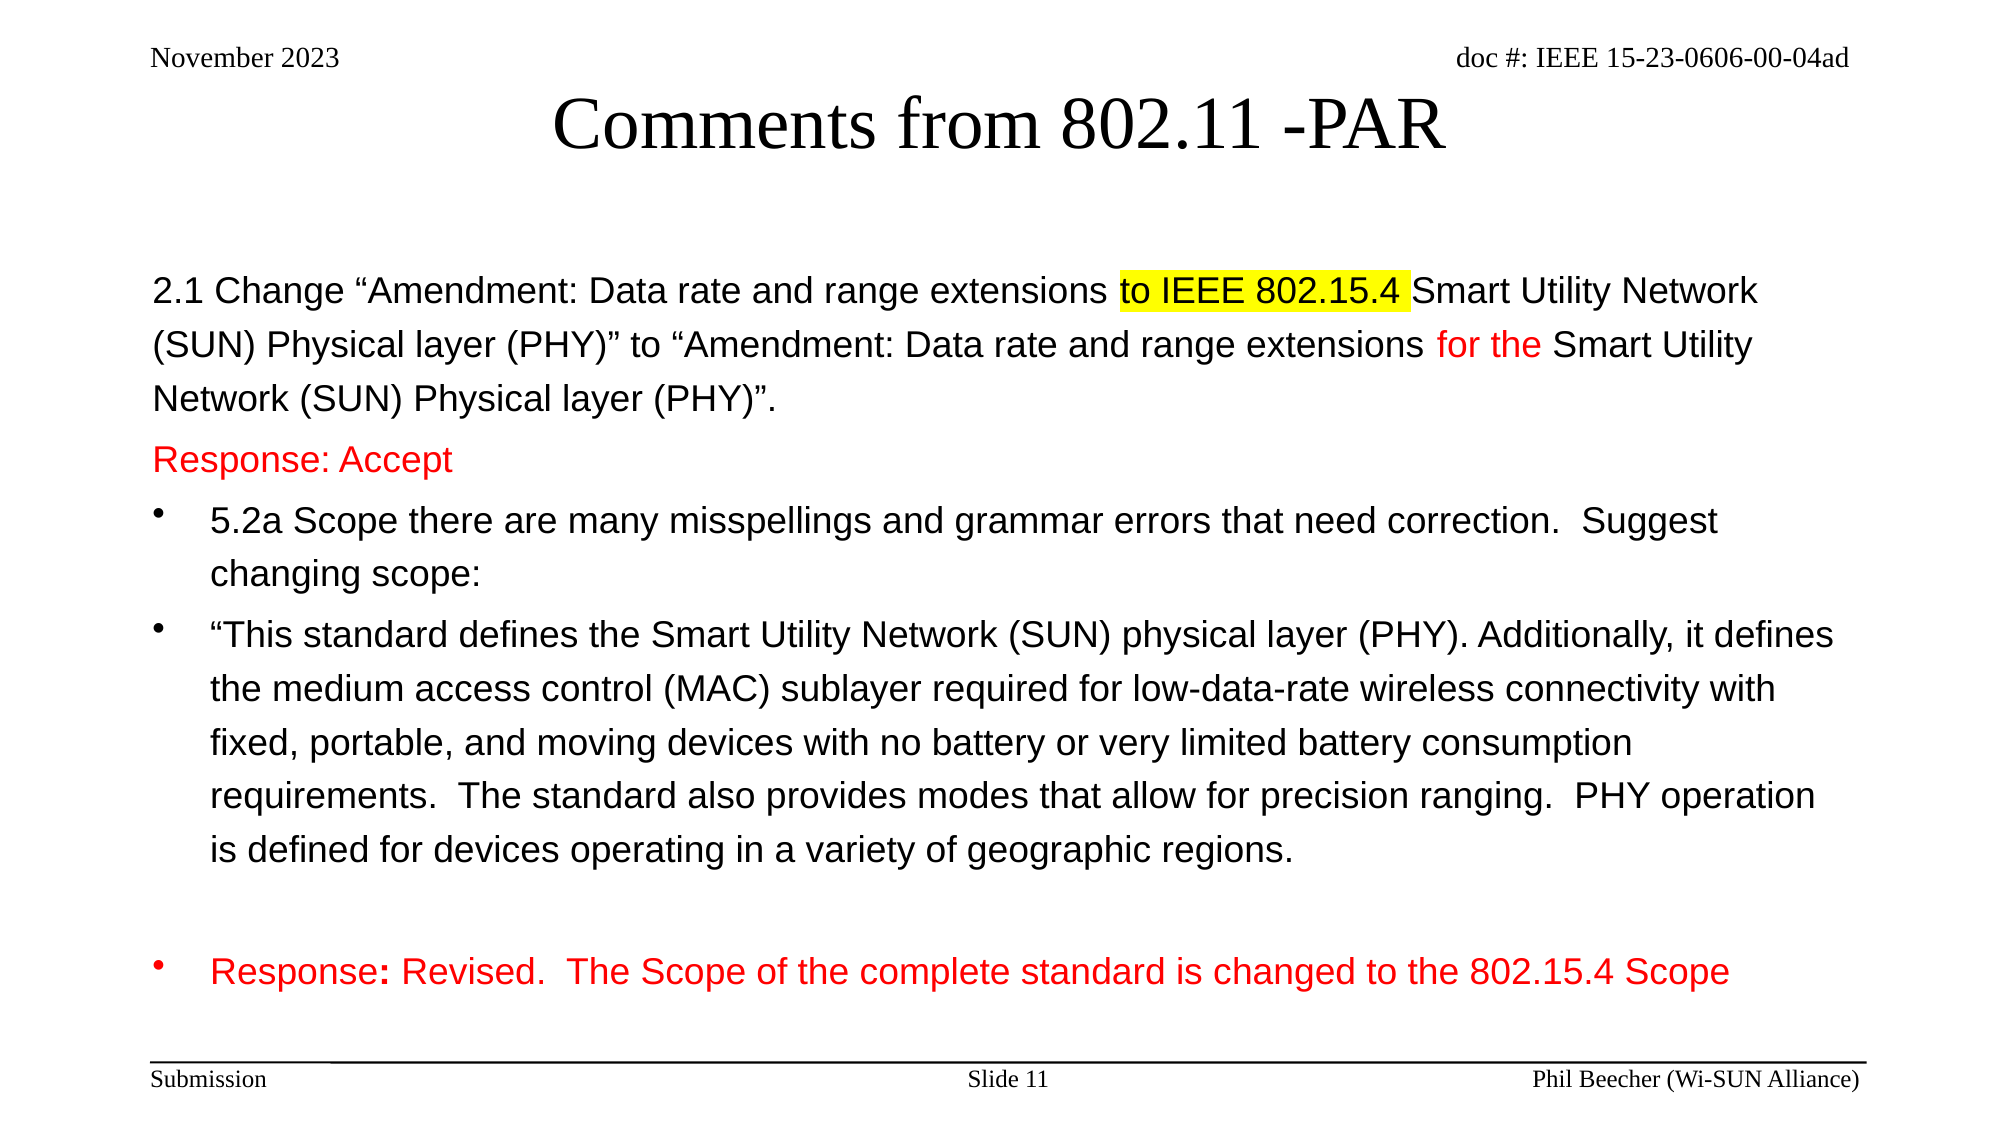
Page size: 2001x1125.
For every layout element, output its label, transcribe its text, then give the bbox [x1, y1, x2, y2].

list 2.1 Change “Amendment: Data rate and range extensions to IEEE 802.15.4 Smart Utility Network (SUN) Physical layer (PHY)” to “Amendment: Data rate and range extensions for the Smart Utility Network (SUN) Physical layer (PHY)”. Response: Accept 5.2a Scope there are many misspellings and grammar errors that need correction. Suggest changing scope: “This standard defines the Smart Utility Network (SUN) physical layer (PHY). Additionally, it defines the medium access control (MAC) sublayer required for low-data-rate wireless connectivity with fixed, portable, and moving devices with no battery or very limited battery consumption requirements. The standard also provides modes that allow for precision ranging. PHY operation is defined for devices operating in a variety of geographic regions. Response: Revised. The Scope of the complete standard is changed to the 802.15.4 Scope [137, 249, 1863, 1014]
footer Phil Beecher (Wi-SUN Alliance) [1362, 1062, 1875, 1093]
title Comments from 802.11 -PAR [137, 59, 1863, 177]
slide_number Slide 11 [964, 1061, 1053, 1093]
